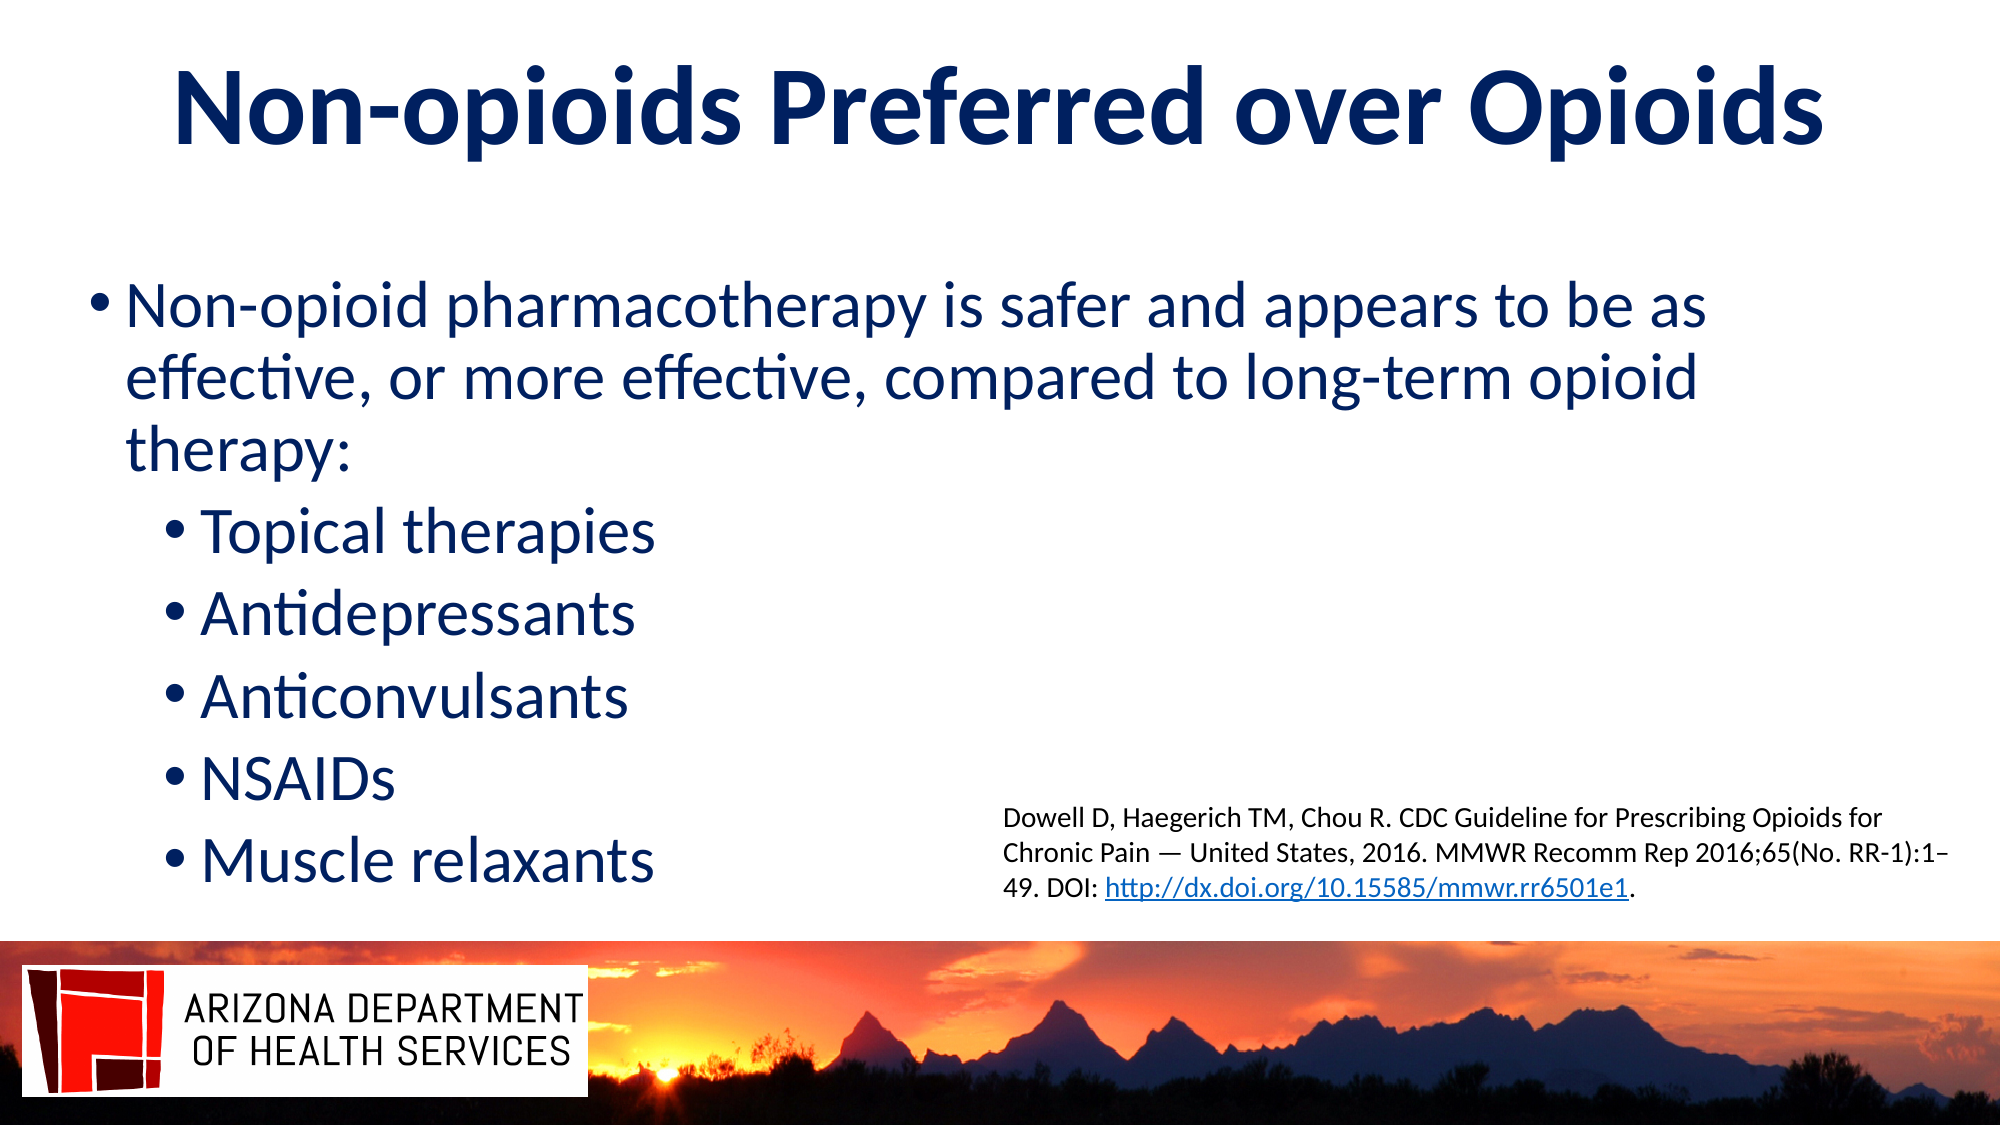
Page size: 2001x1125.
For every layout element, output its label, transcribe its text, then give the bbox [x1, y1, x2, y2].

text_box Dowell D, Haegerich TM, Chou R. CDC Guideline for Prescribing Opioids for Chronic Pain — United States, 2016. MMWR Recomm Rep 2016;65(No. RR-1):1–49. DOI: http://dx.doi.org/10.15585/mmwr.rr6501e1. [988, 790, 1992, 911]
picture [0, 941, 2000, 1125]
list Non-opioid pharmacotherapy is safer and appears to be as effective, or more effective, compared to long-term opioid therapy: Topical therapies Antidepressants Anticonvulsants NSAIDs Muscle relaxants [73, 262, 1949, 1022]
title Non-opioids Preferred over Opioids [0, 0, 2000, 218]
